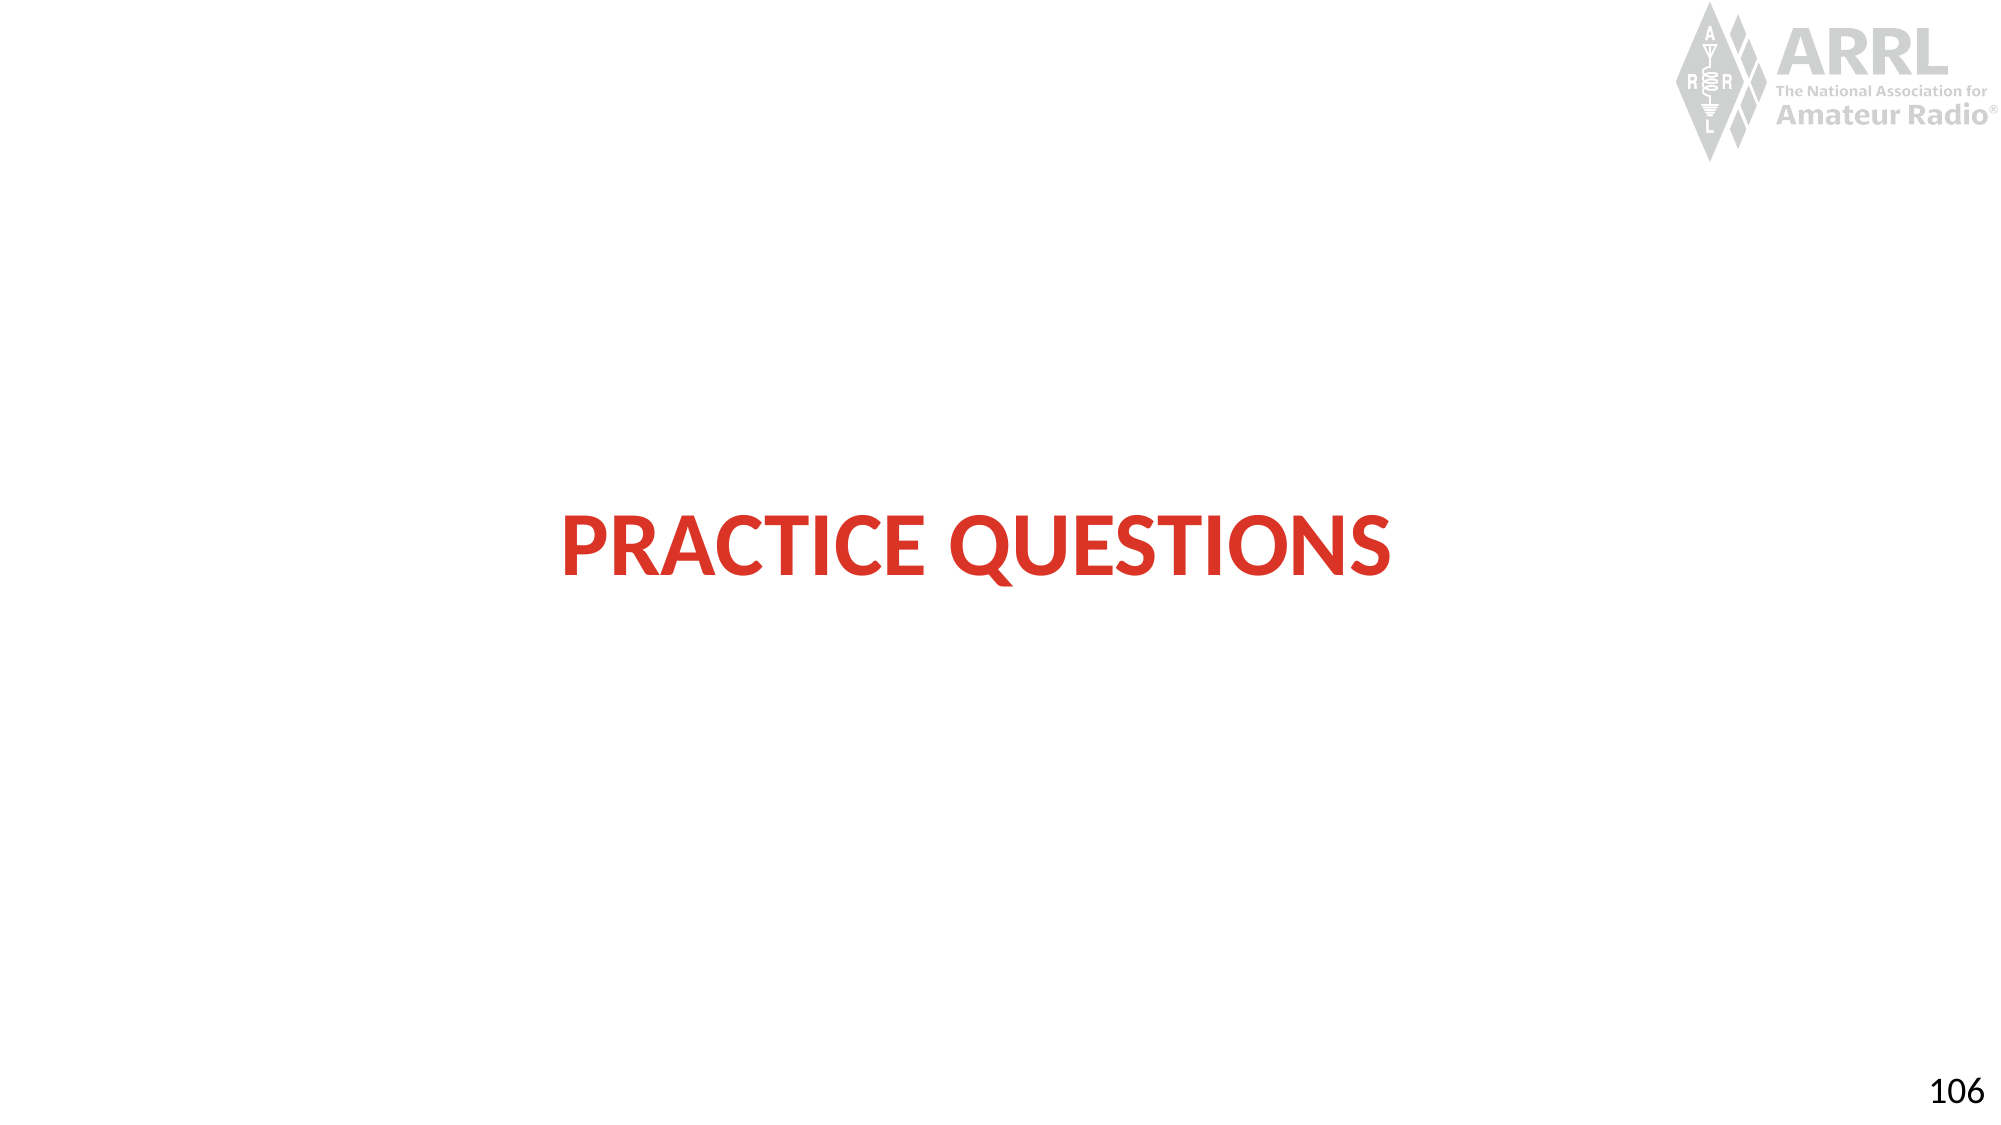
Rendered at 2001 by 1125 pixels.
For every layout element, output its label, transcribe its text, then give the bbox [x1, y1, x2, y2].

picture [1674, 0, 2000, 164]
title PRACTICE QUESTIONS [114, 437, 1840, 655]
